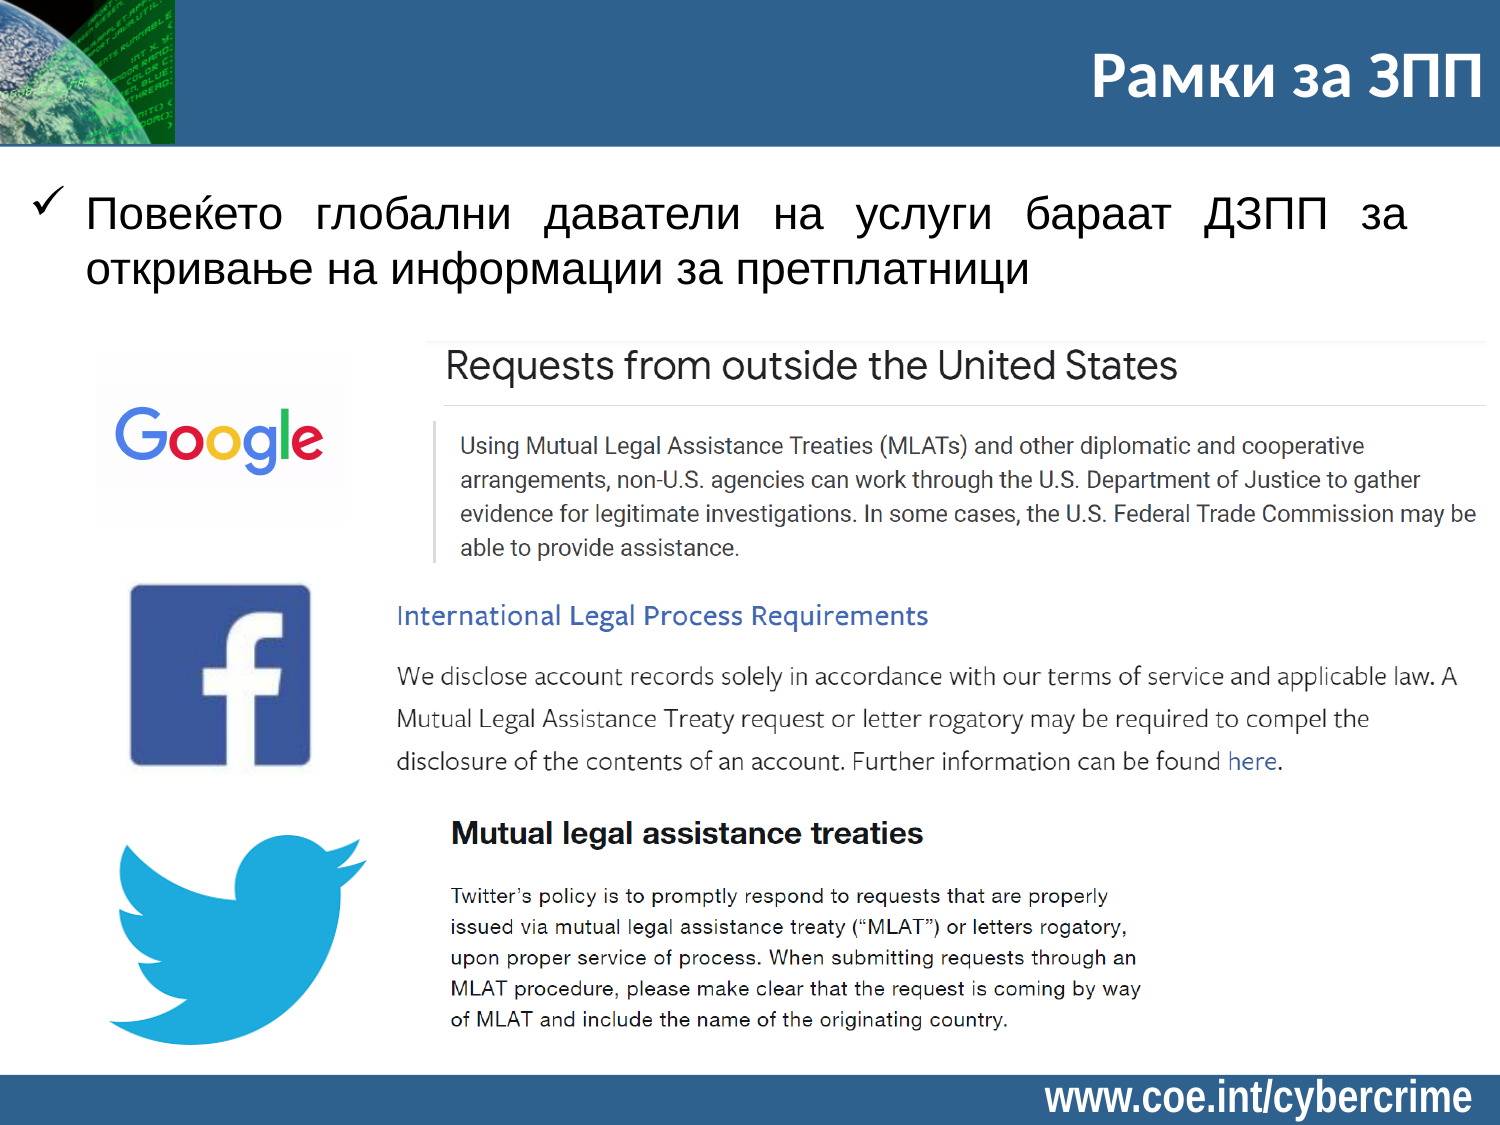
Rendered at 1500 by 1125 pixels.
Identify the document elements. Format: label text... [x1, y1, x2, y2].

picture [426, 341, 1486, 582]
picture [0, 0, 175, 144]
picture [95, 354, 345, 521]
picture [126, 580, 314, 776]
picture [109, 835, 367, 1045]
picture [366, 587, 1486, 790]
text_box Повеќето глобални даватели на услуги бараат ДЗПП за откривање на информации за претплатници [14, 175, 1423, 411]
picture [440, 808, 1163, 1053]
text_box www.coe.int/cybercrime [1030, 1059, 1500, 1125]
text_box Рамки за ЗПП [177, 0, 1500, 149]
text_box [0, 1073, 1030, 1125]
